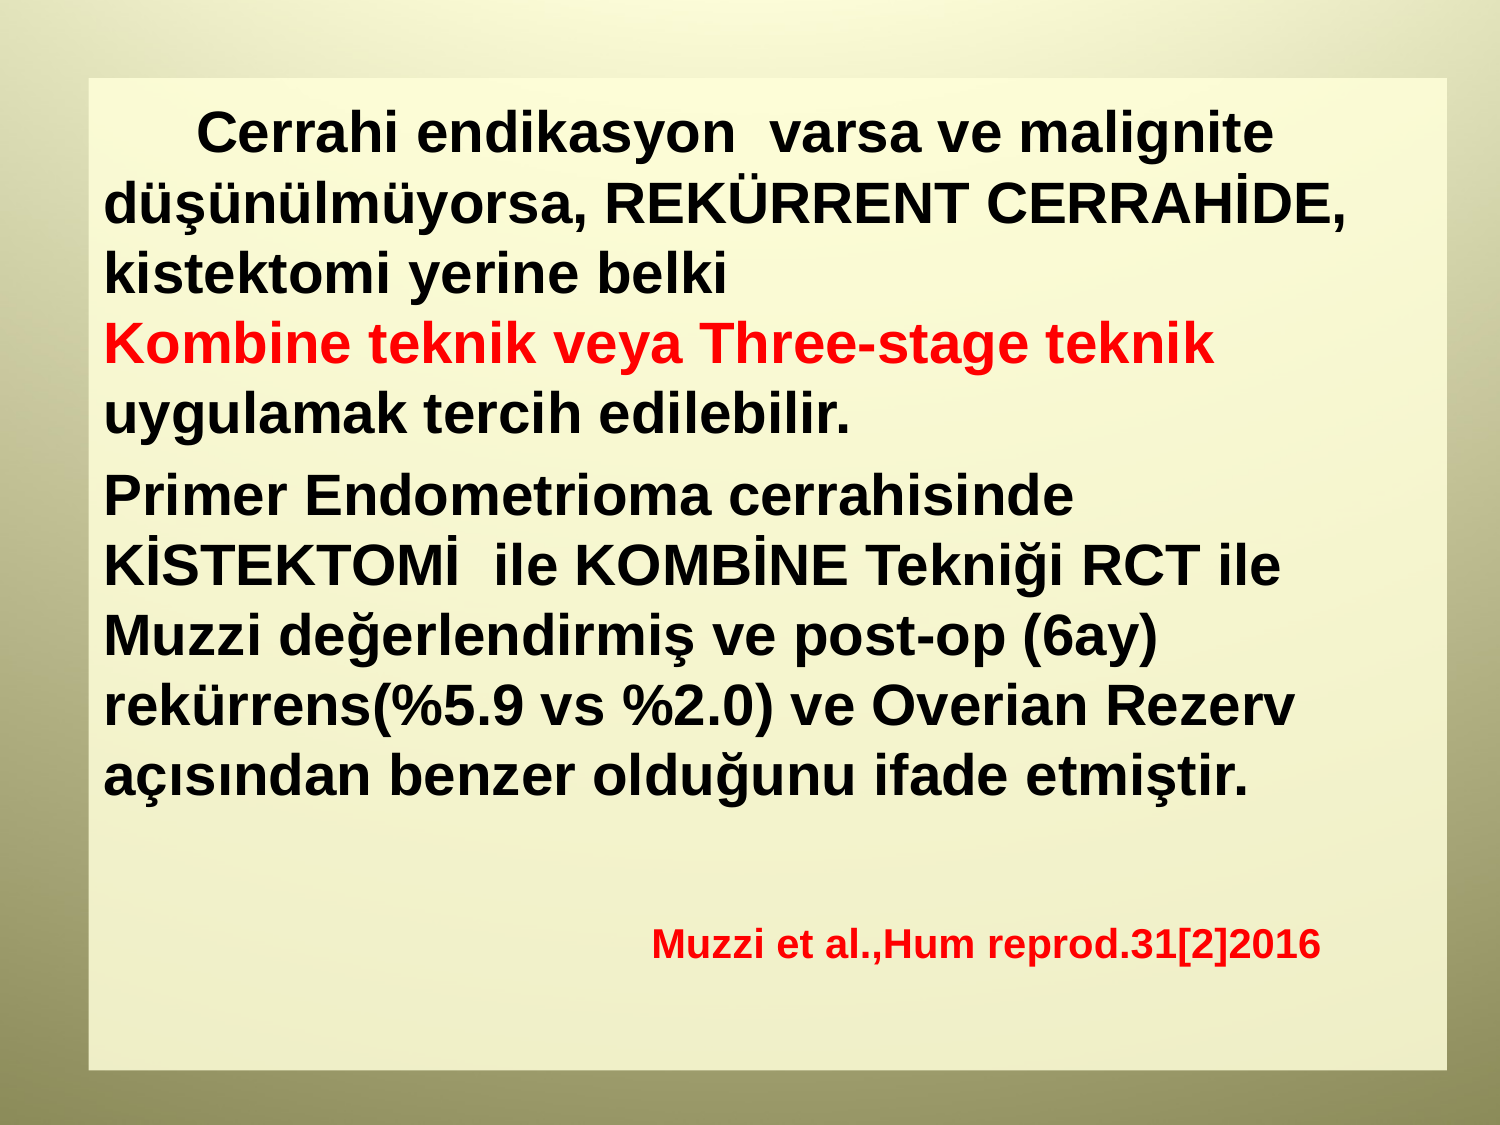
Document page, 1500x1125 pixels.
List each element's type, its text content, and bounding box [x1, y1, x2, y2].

list Cerrahi endikasyon varsa ve malignite düşünülmüyorsa, REKÜRRENT CERRAHİDE, kistektomi yerine belki Kombine teknik veya Three-stage teknik uygulamak tercih edilebilir. Primer Endometrioma cerrahisinde KİSTEKTOMİ ile KOMBİNE Tekniği RCT ile Muzzi değerlendirmiş ve post-op (6ay) rekürrens(%5.9 vs %2.0) ve Overian Rezerv açısından benzer olduğunu ifade etmiştir. Muzzi et al.,Hum reprod.31[2]2016 [88, 78, 1447, 1071]
picture [0, 0, 1500, 1125]
